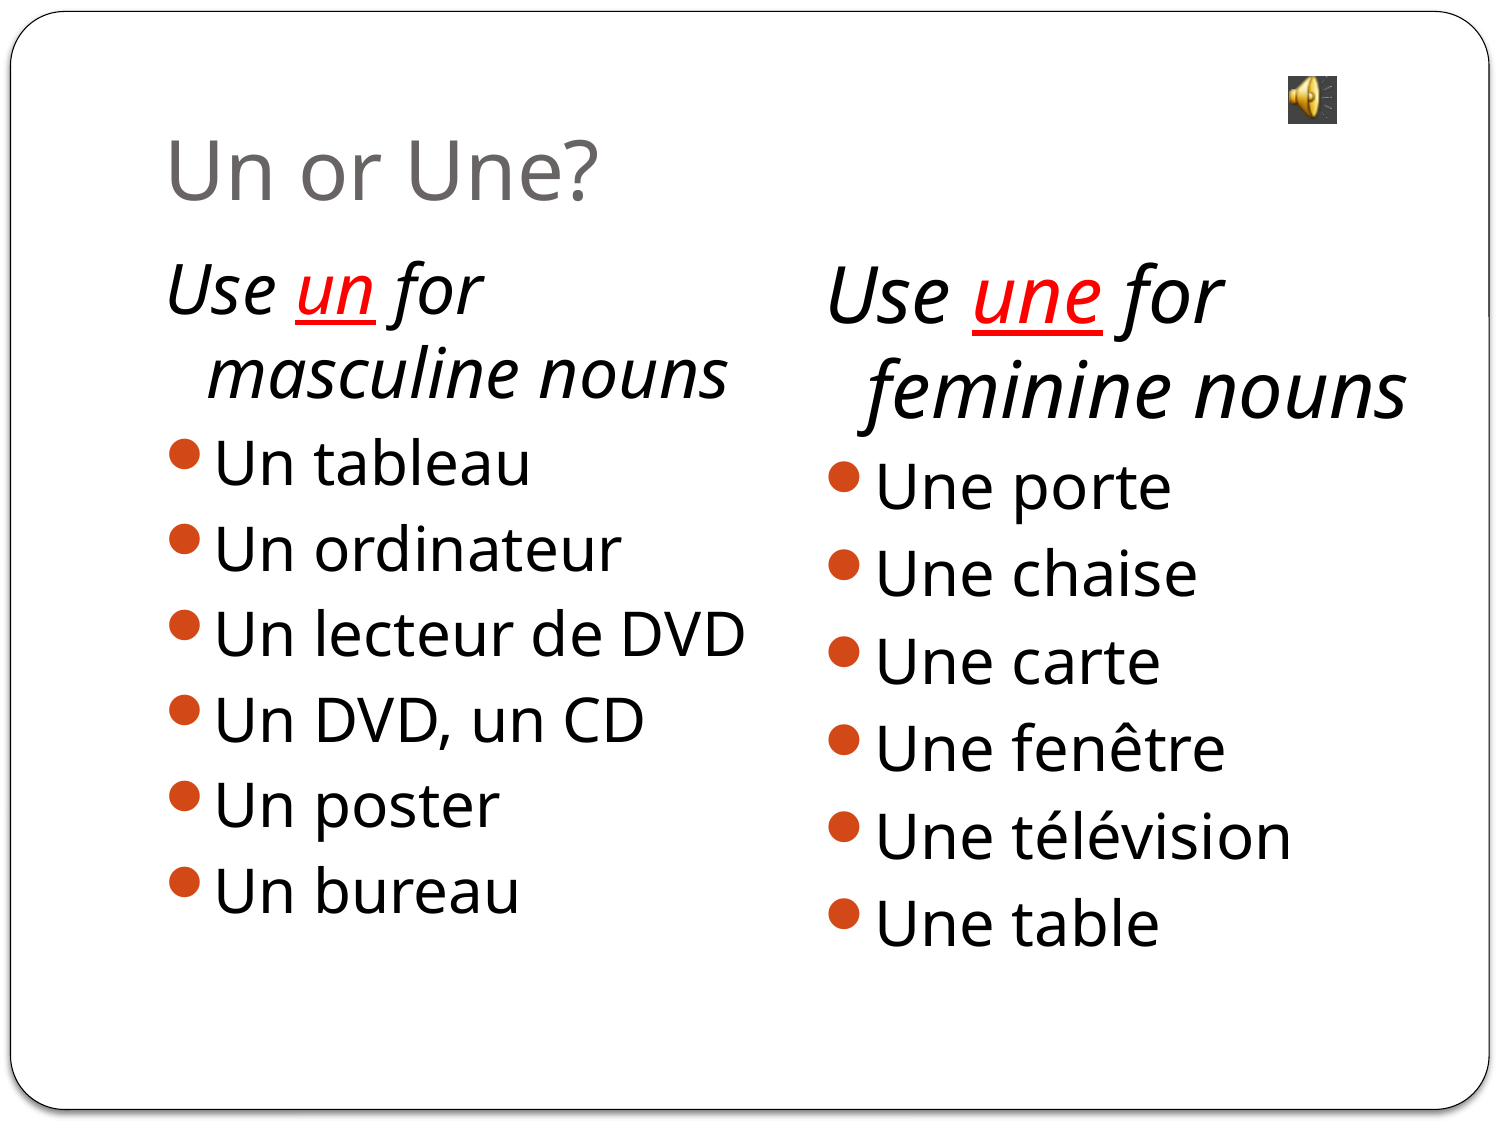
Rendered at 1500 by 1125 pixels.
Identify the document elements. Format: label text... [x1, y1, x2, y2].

title Un or Une? [150, 45, 1425, 233]
picture [1287, 74, 1338, 126]
list Use une for feminine nouns Une porte Une chaise Une carte Une fenêtre Une télévision Une table [809, 237, 1425, 988]
list Use un for masculine nouns Un tableau Un ordinateur Un lecteur de DVD Un DVD, un CD Un poster Un bureau [150, 237, 766, 988]
